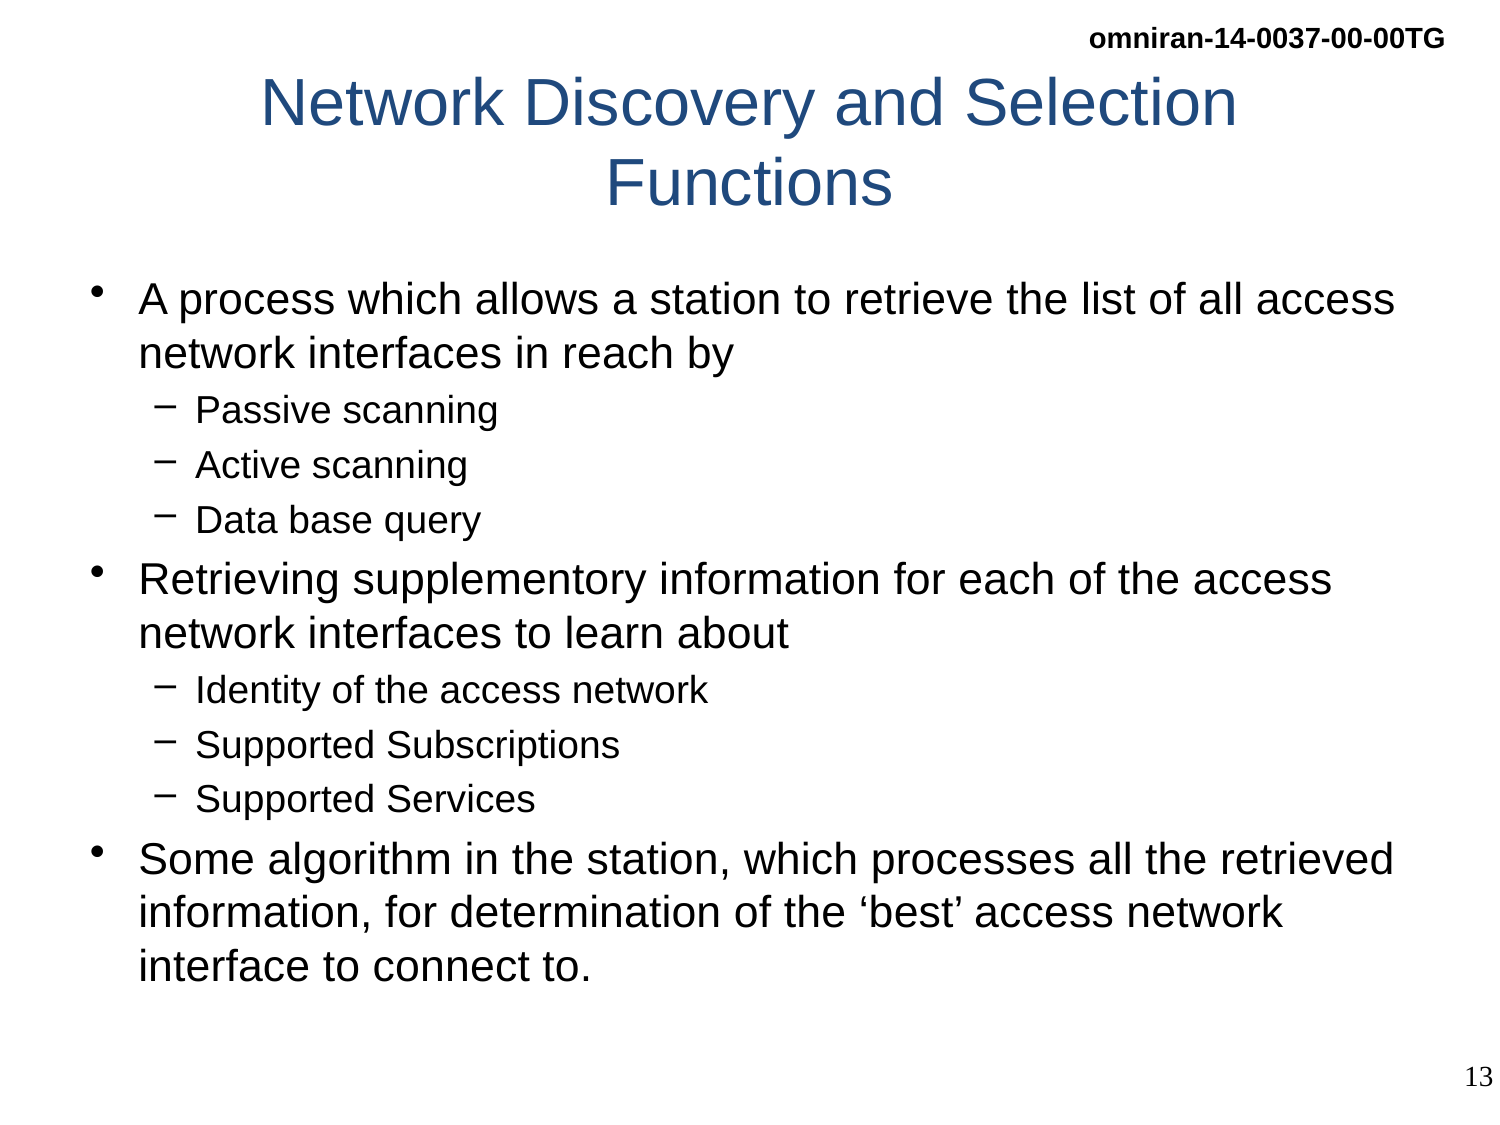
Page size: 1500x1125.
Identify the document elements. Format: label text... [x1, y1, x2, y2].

title Network Discovery and Selection Functions [75, 45, 1425, 233]
list A process which allows a station to retrieve the list of all access network interfaces in reach by Passive scanning Active scanning Data base query Retrieving supplementory information for each of the access network interfaces to learn about Identity of the access network Supported Subscriptions Supported Services Some algorithm in the station, which processes all the retrieved information, for determination of the ‘best’ access network interface to connect to. [75, 262, 1425, 1005]
